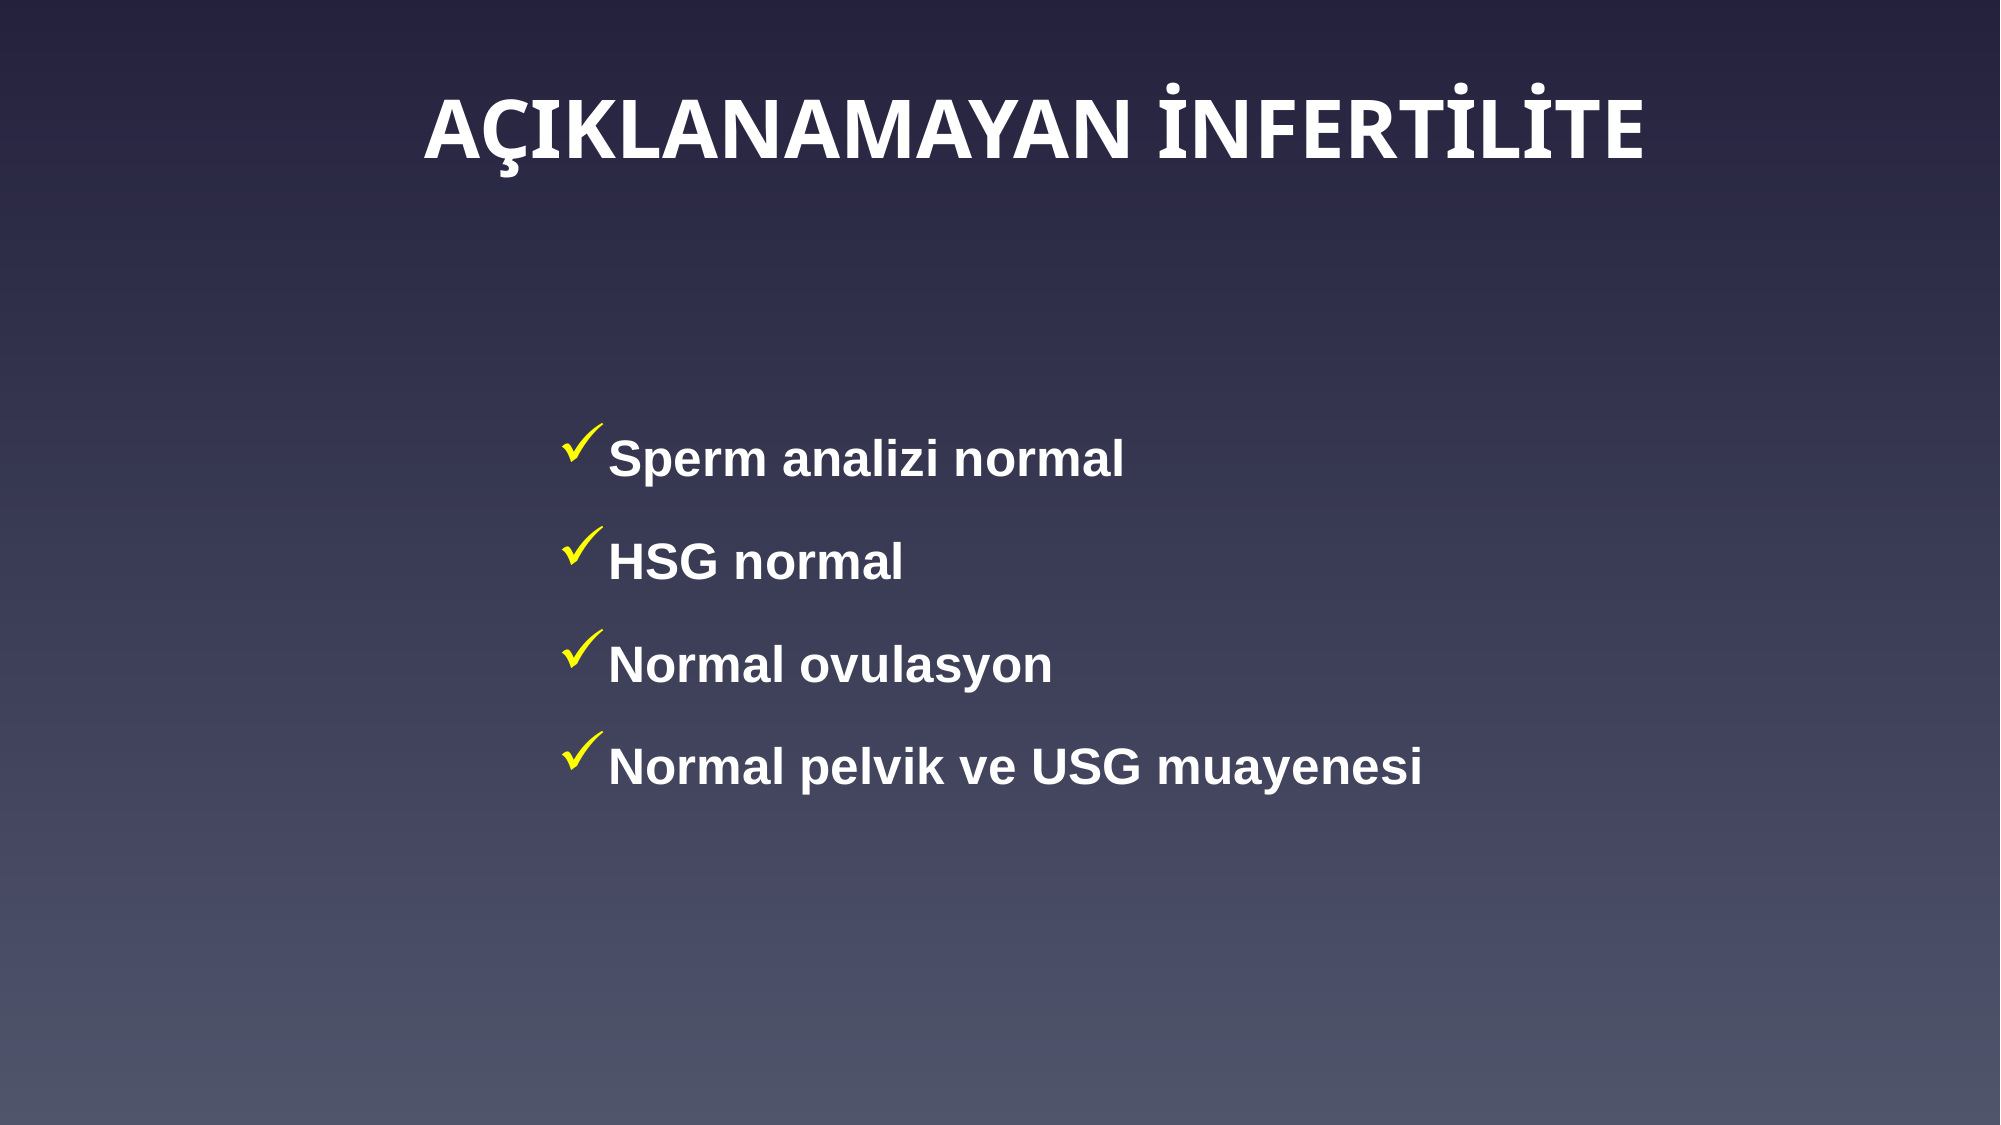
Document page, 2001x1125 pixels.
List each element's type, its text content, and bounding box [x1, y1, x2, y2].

title AÇIKLANAMAYAN İNFERTİLİTE [24, 69, 1835, 239]
list Sperm analizi normal HSG normal Normal ovulasyon Normal pelvik ve USG muayenesi [542, 384, 1896, 805]
